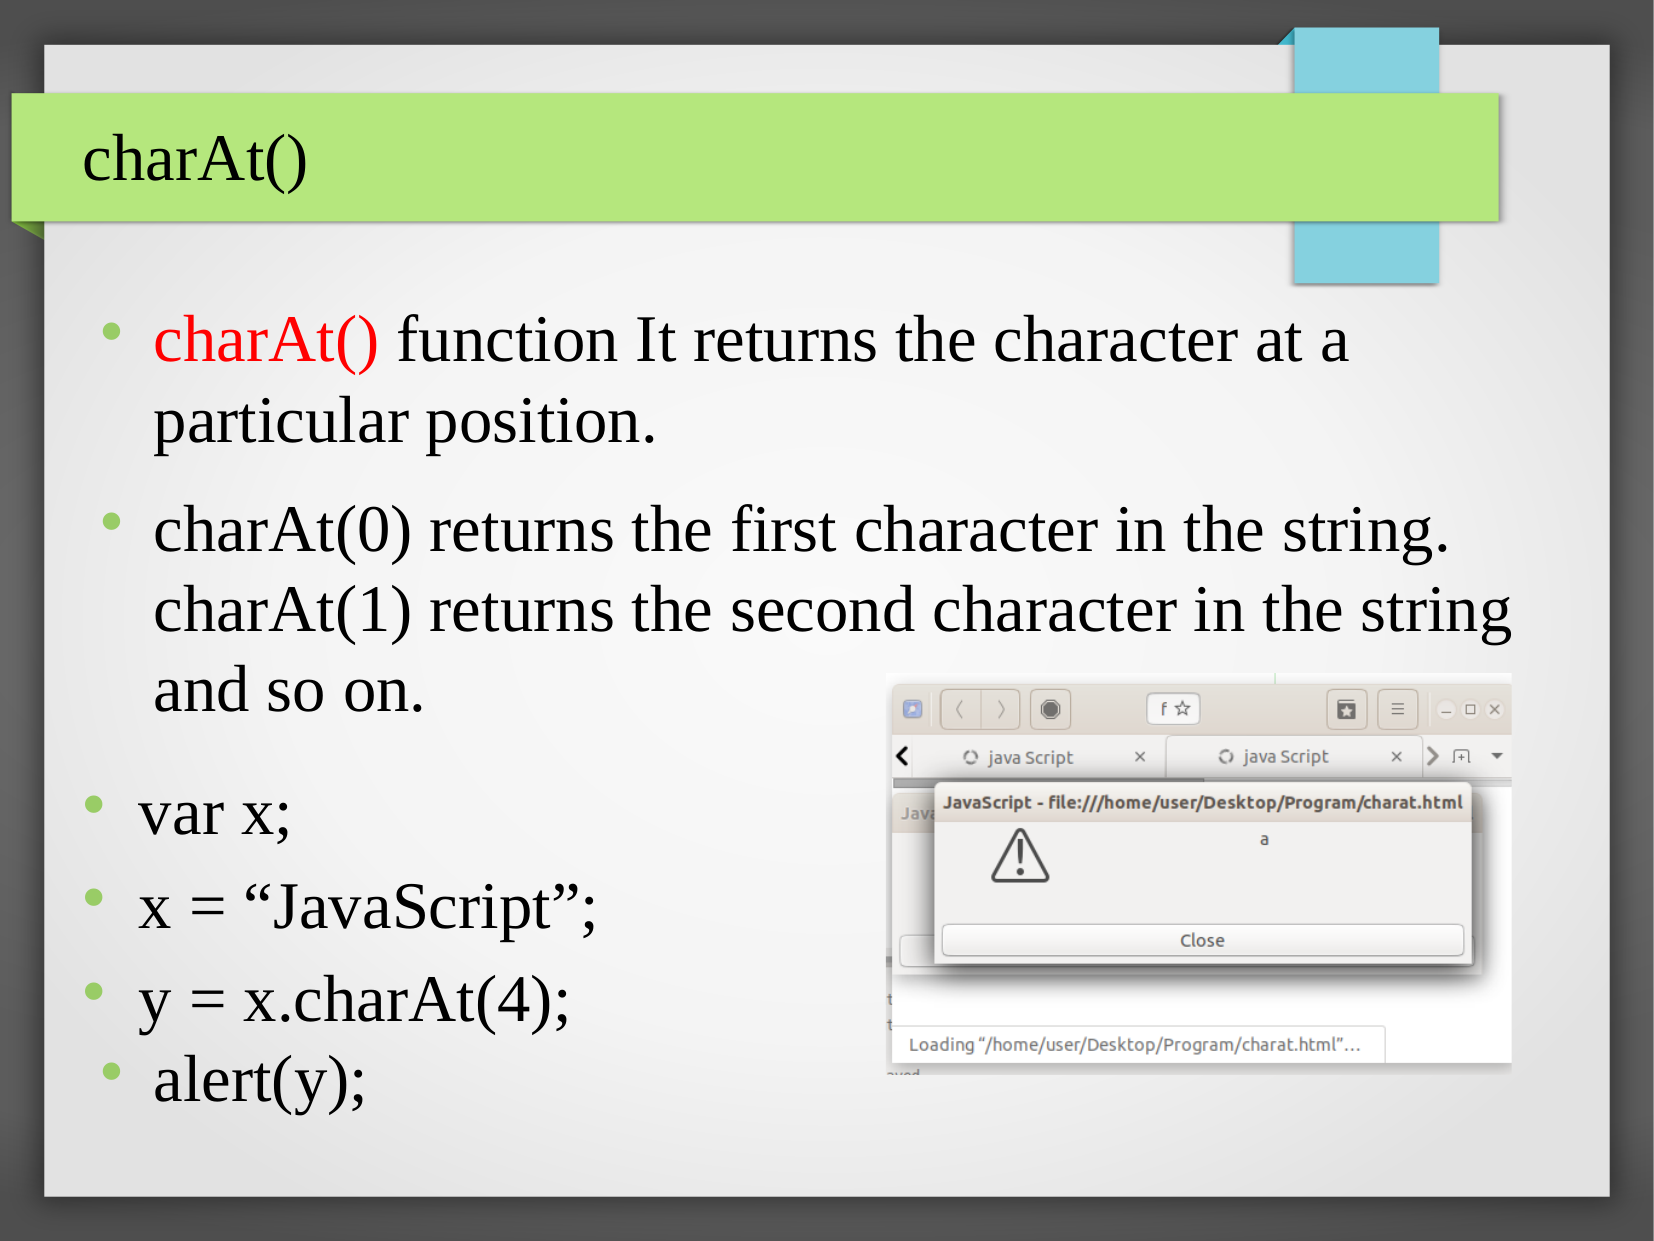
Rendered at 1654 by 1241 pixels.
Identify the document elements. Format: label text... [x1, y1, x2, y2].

text_box charAt() [82, 113, 1264, 194]
text_box charAt() function It returns the character at a particular position. charAt(0) returns the first character in the string. charAt(1) returns the second character in the string and so on. var x; x = “JavaScript”; y = x.charAt(4); alert(y); [82, 295, 1571, 1134]
picture [0, 0, 1654, 1241]
